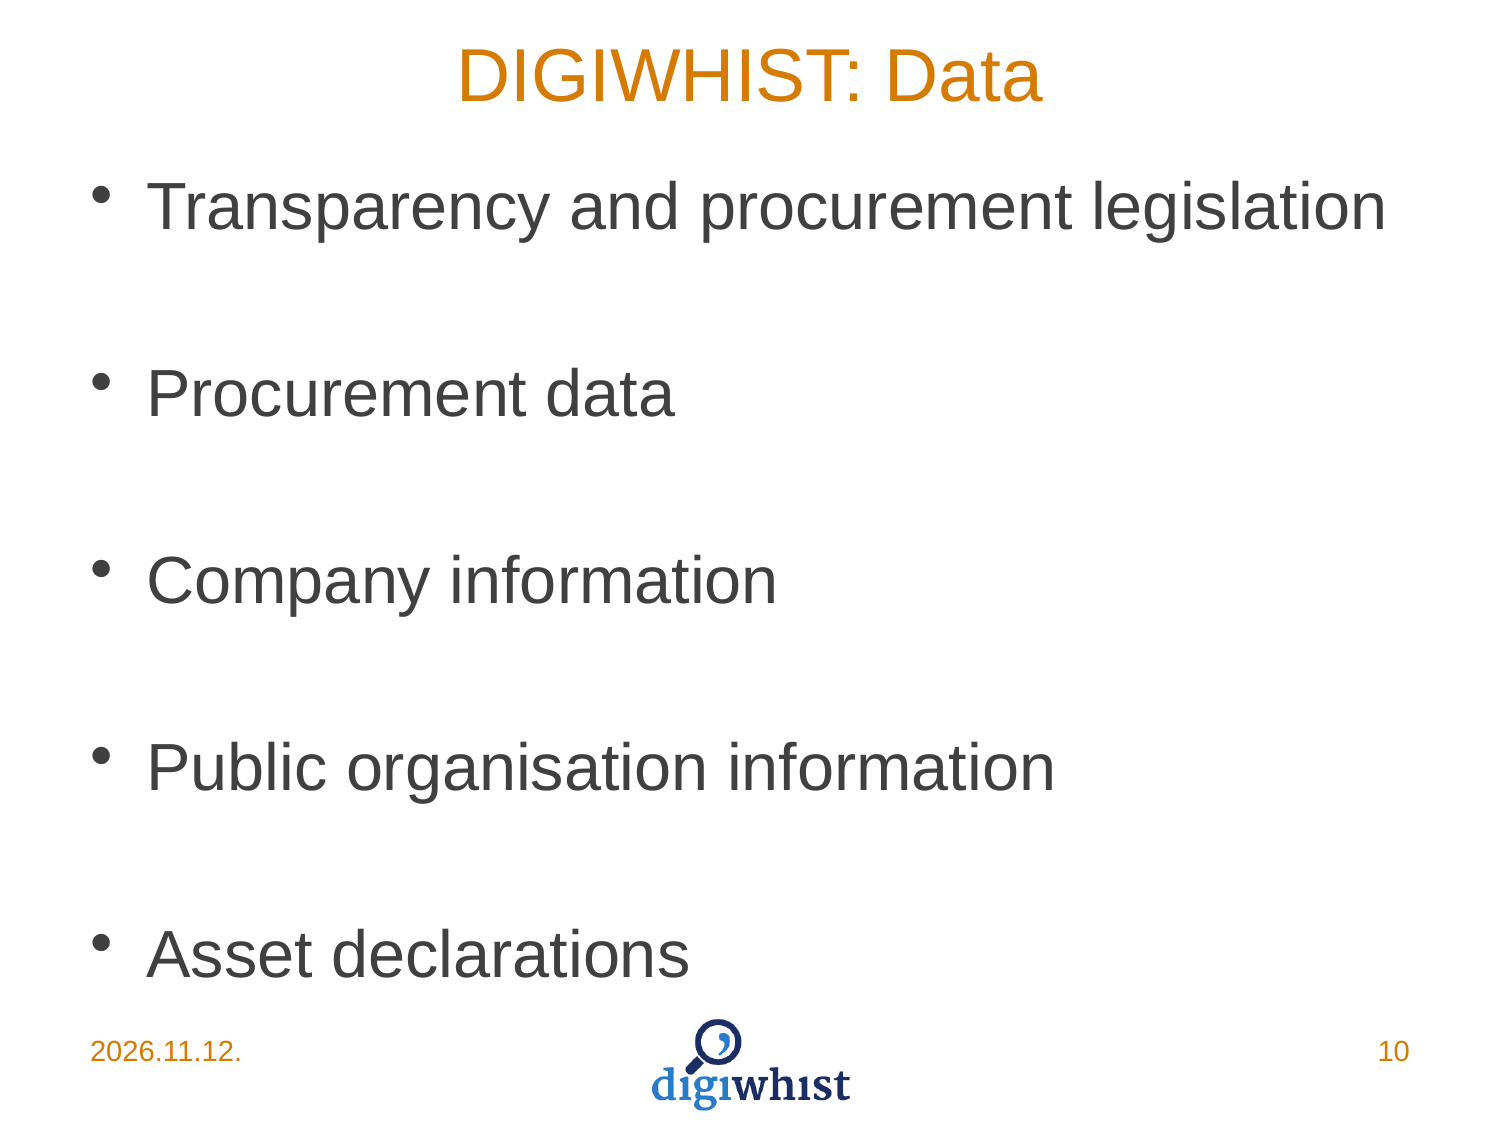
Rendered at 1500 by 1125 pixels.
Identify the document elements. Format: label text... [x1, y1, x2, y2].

list Transparency and procurement legislation Procurement data Company information Public organisation information Asset declarations [75, 155, 1425, 1012]
slide_number 10 [1074, 1024, 1426, 1103]
text_box DIGIWHIST: Data [74, 19, 1425, 124]
picture [642, 1012, 858, 1115]
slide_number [74, 1024, 426, 1103]
